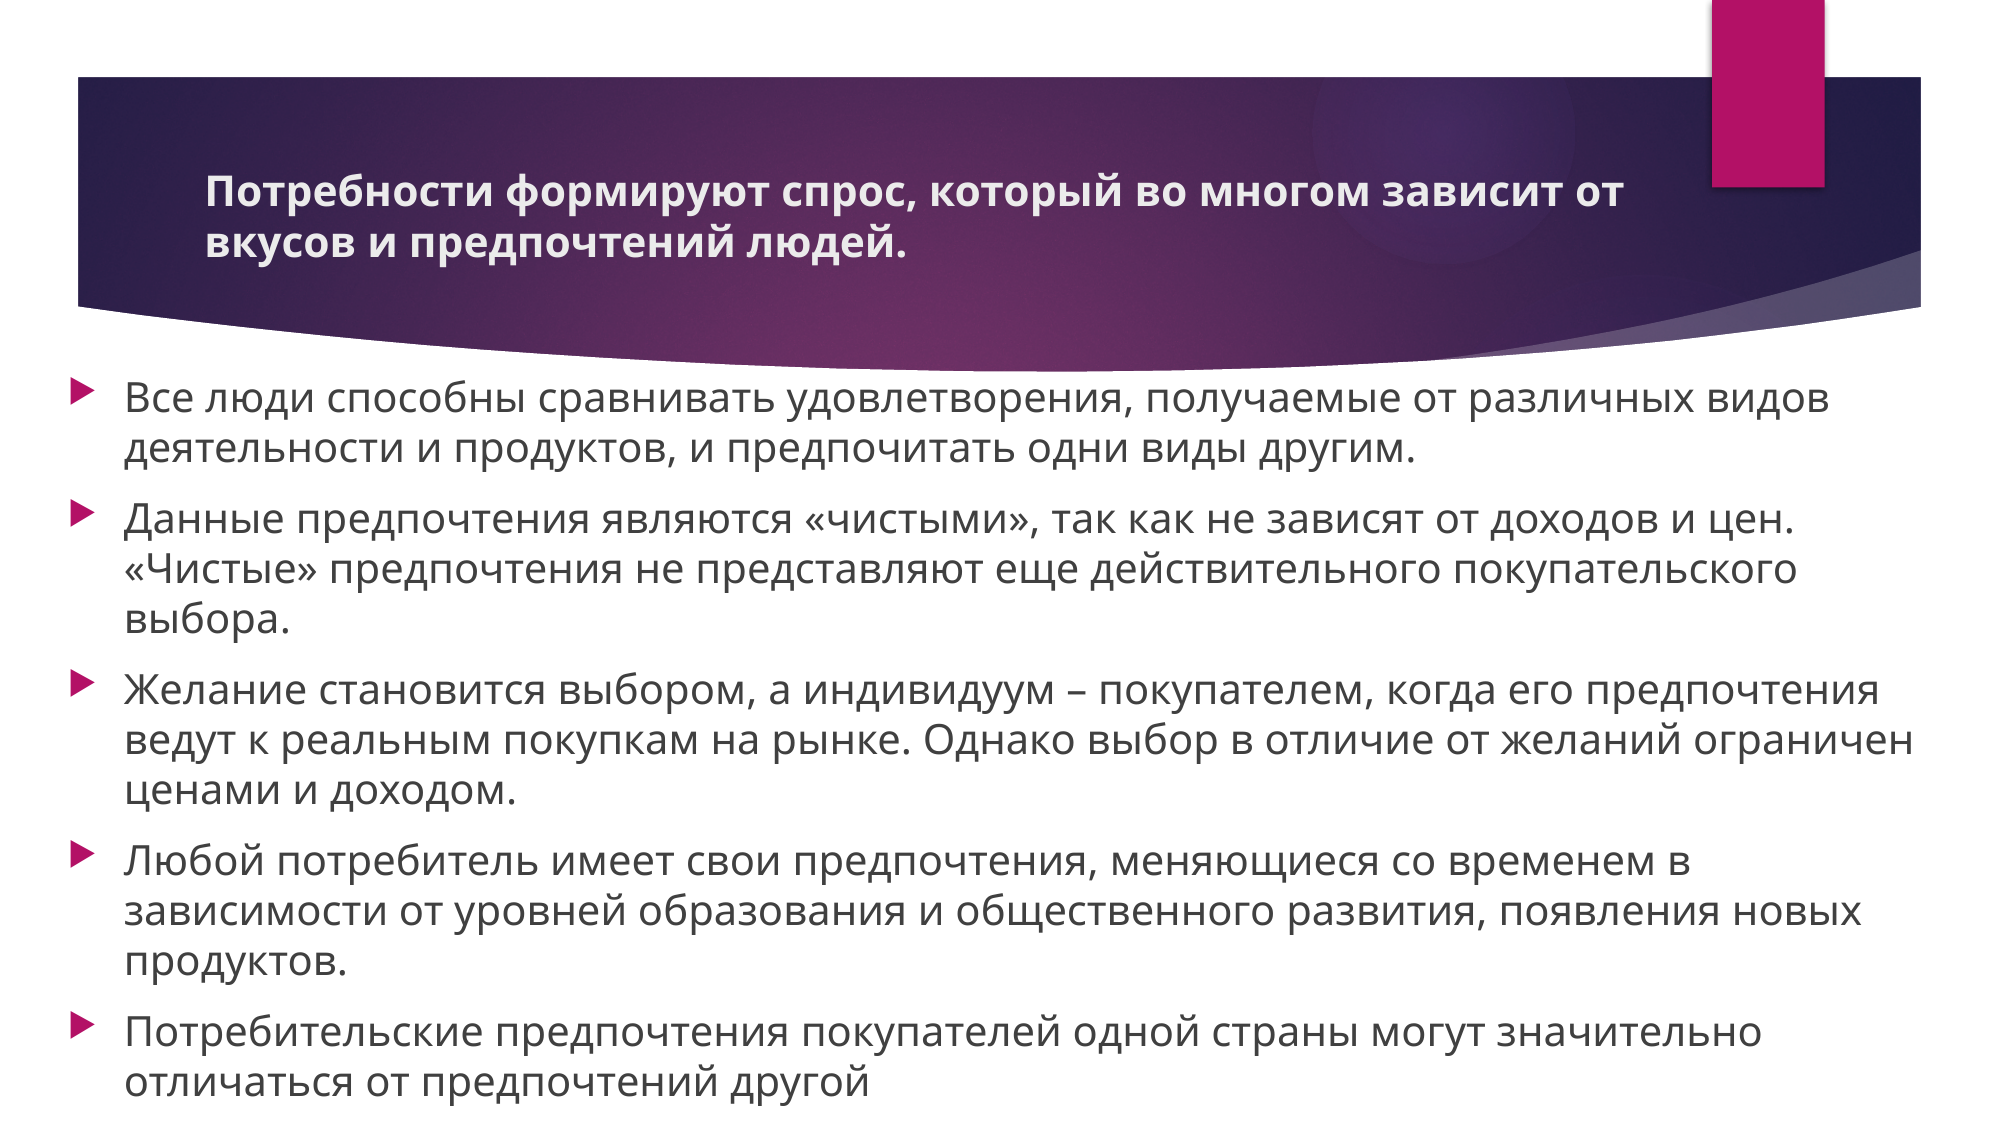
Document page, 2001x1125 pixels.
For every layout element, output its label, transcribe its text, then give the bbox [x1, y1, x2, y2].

title Потребности формируют спрос, который во многом зависит от вкусов и предпочтений людей. [189, 155, 1767, 275]
list Все люди способны сравнивать удовлетворения, получаемые от различных видов деятельности и продуктов, и предпочитать одни виды другим. Данные предпочтения являются «чистыми», так как не зависят от доходов и цен. «Чистые» предпочтения не представляют еще действительного покупательского выбора. Желание становится выбором, а индивидуум – покупателем, когда его предпочтения ведут к реальным покупкам на рынке. Однако выбор в отличие от желаний ограничен ценами и доходом. Любой потребитель имеет свои предпочтения, меняющиеся со временем в зависимости от уровней образования и общественного развития, появления новых продуктов. Потребительские предпочтения покупателей одной страны могут значительно отличаться от предпочтений другой [52, 363, 1969, 1062]
